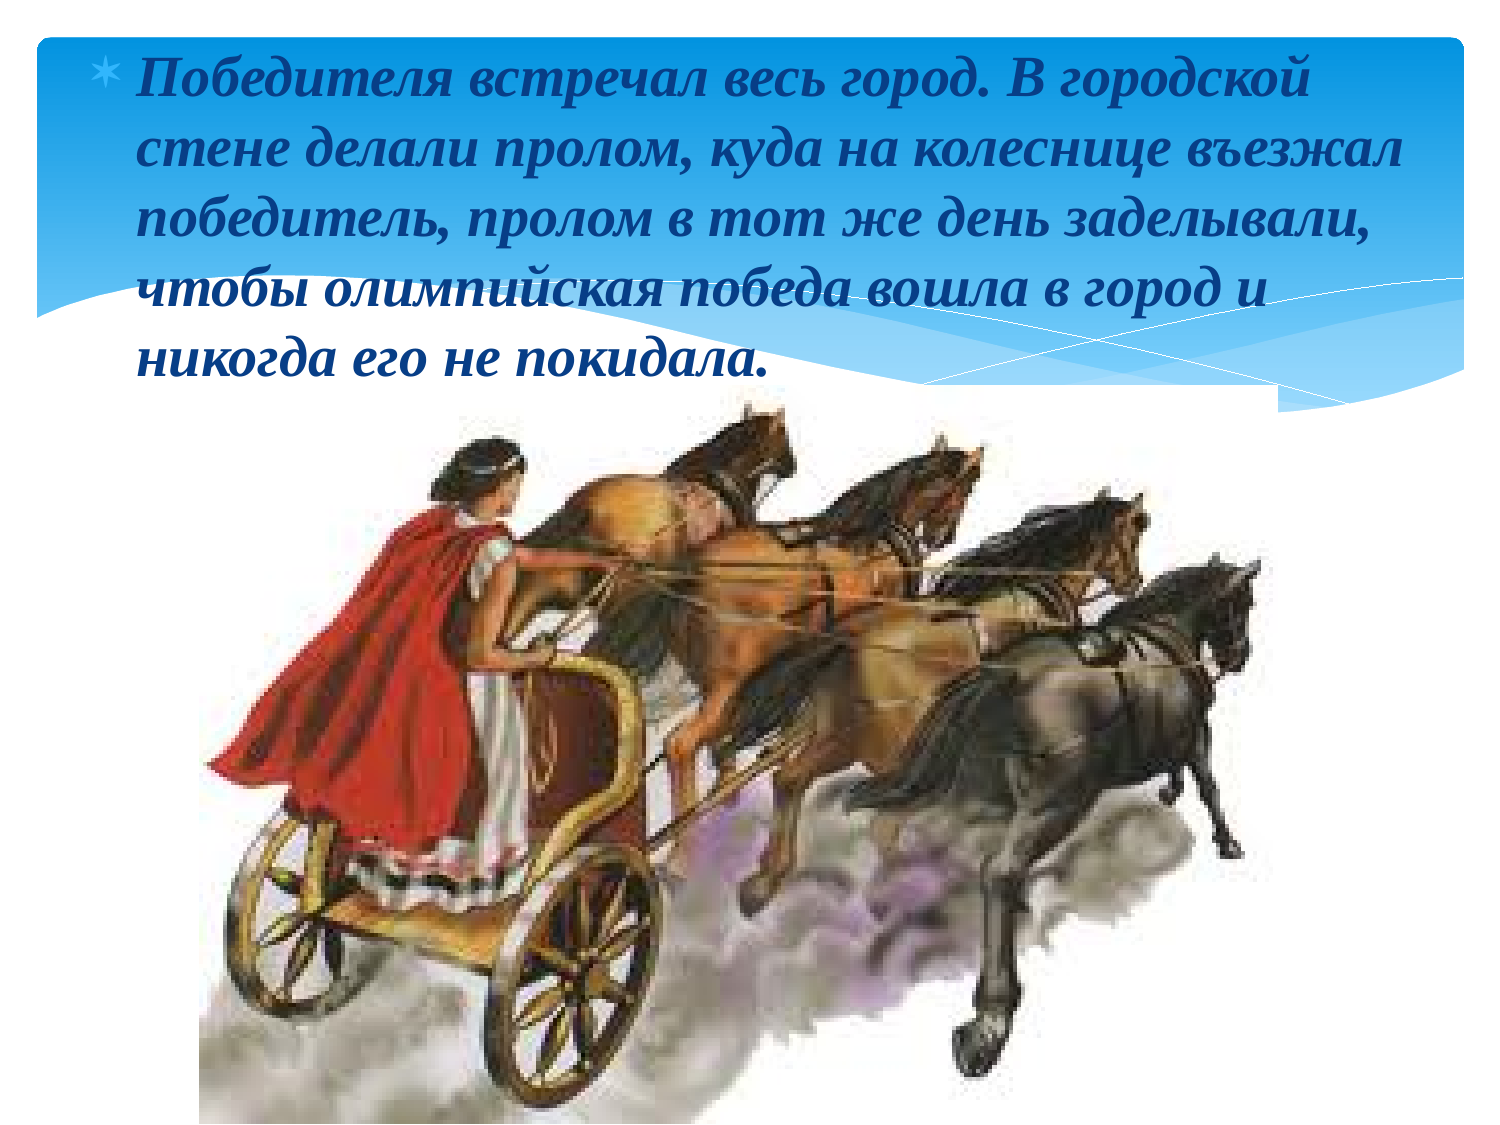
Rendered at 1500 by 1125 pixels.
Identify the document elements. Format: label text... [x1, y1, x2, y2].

list Победителя встречал весь город. В городской стене делали пролом, куда на колеснице въезжал победитель, пролом в тот же день заделывали, чтобы олимпийская победа вошла в город и никогда его не покидала. [76, 30, 1427, 551]
picture [198, 385, 1279, 1124]
